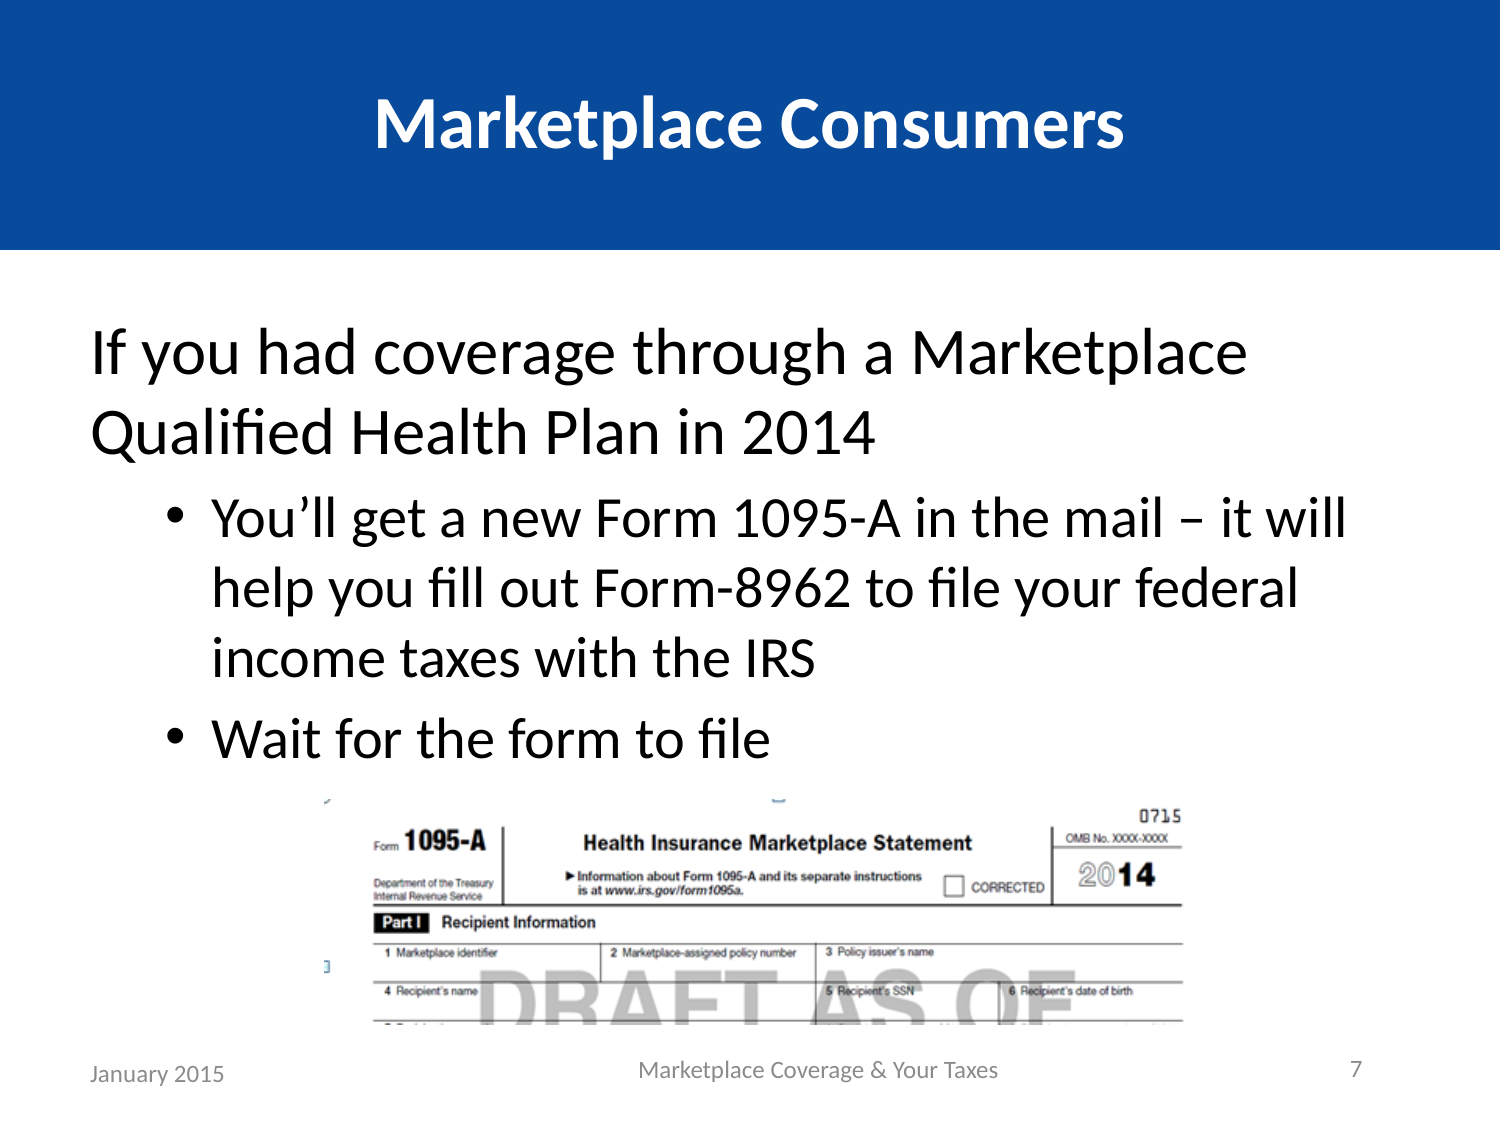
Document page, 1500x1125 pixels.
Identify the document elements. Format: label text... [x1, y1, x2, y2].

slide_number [75, 1042, 425, 1103]
title Marketplace Consumers [0, 0, 1500, 238]
slide_number 7 [1275, 1037, 1438, 1098]
list If you had coverage through a Marketplace Qualified Health Plan in 2014 You’ll get a new Form 1095-A in the mail – it will help you fill out Form-8962 to file your federal income taxes with the IRS Wait for the form to file [75, 299, 1425, 1005]
picture [324, 799, 1225, 1025]
